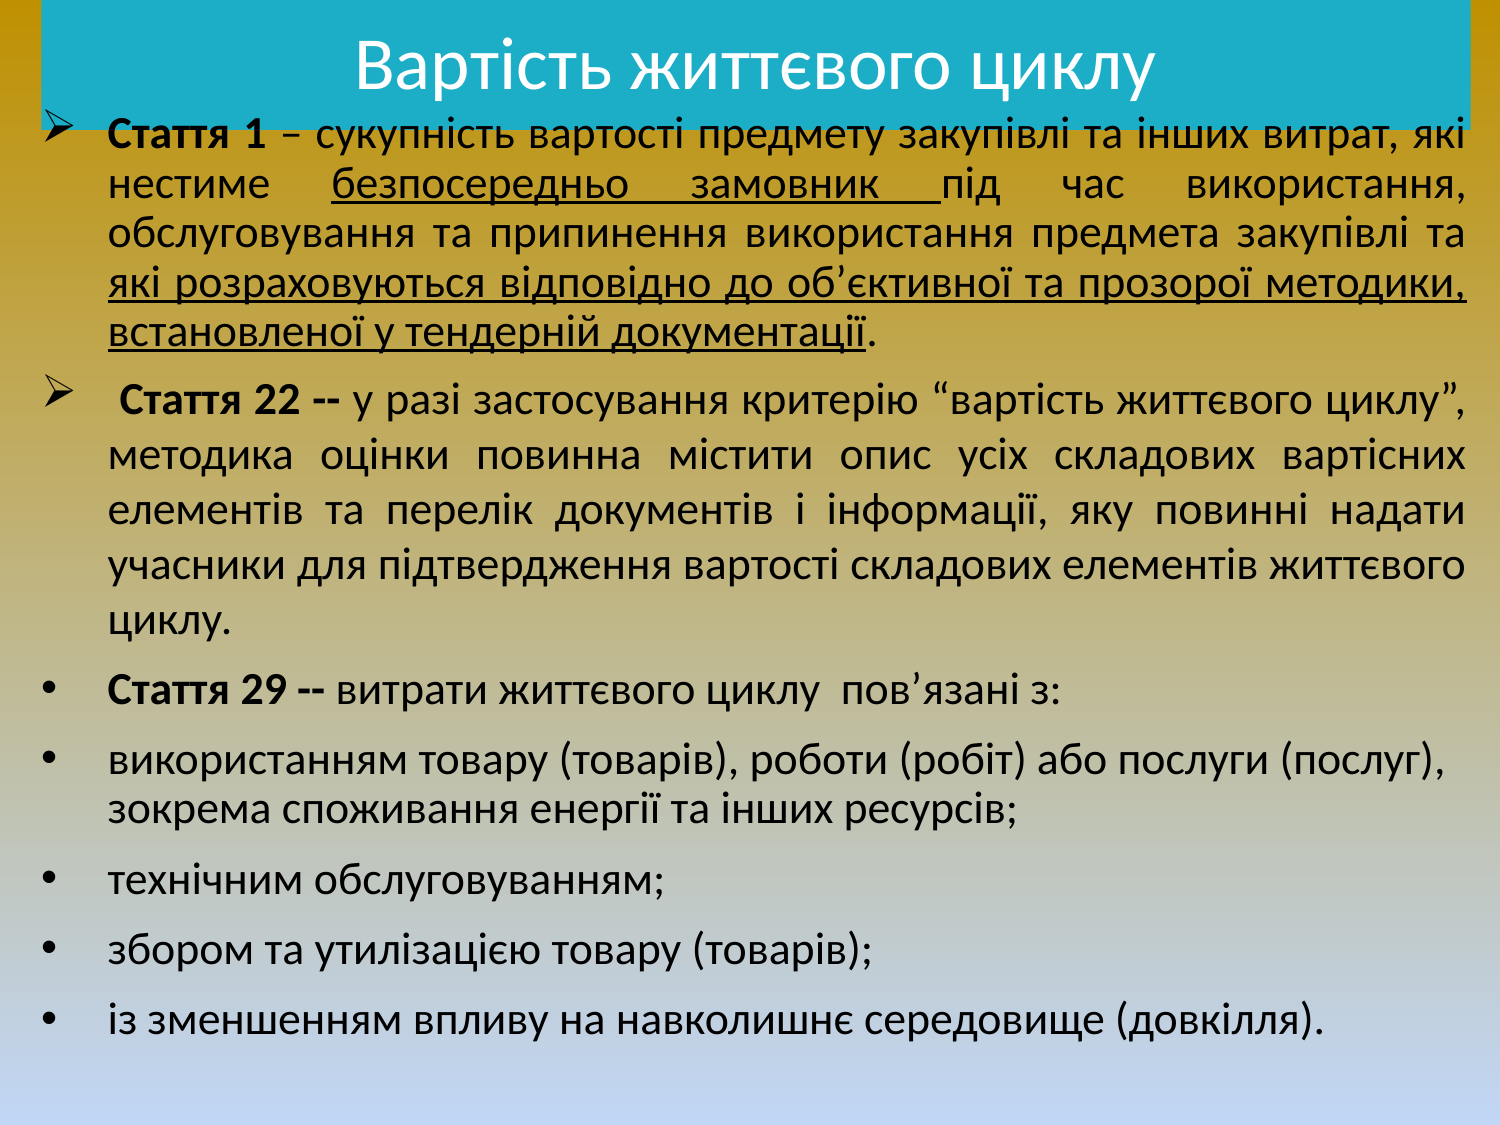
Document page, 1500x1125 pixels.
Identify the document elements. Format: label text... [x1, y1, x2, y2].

title Вартість життєвого циклу [41, 0, 1471, 101]
list Стаття 1 – сукупність вартості предмету закупівлі та інших витрат, які нестиме безпосередньо замовник під час використання, обслуговування та припинення використання предмета закупівлі та які розраховуються відповідно до об’єктивної та прозорої методики, встановленої у тендерній документації. Стаття 22 -- у разі застосування критерію “вартість життєвого циклу”, методика оцінки повинна містити опис усіх складових вартісних елементів та перелік документів і інформації, яку повинні надати учасники для підтвердження вартості складових елементів життєвого циклу. Стаття 29 -- витрати життєвого циклу пов’язані з: використанням товару (товарів), роботи (робіт) або послуги (послуг), зокрема споживання енергії та інших ресурсів; технічним обслуговуванням; збором та утилізацією товару (товарів); із зменшенням впливу на навколишнє середовище (довкілля). [17, 101, 1483, 1071]
